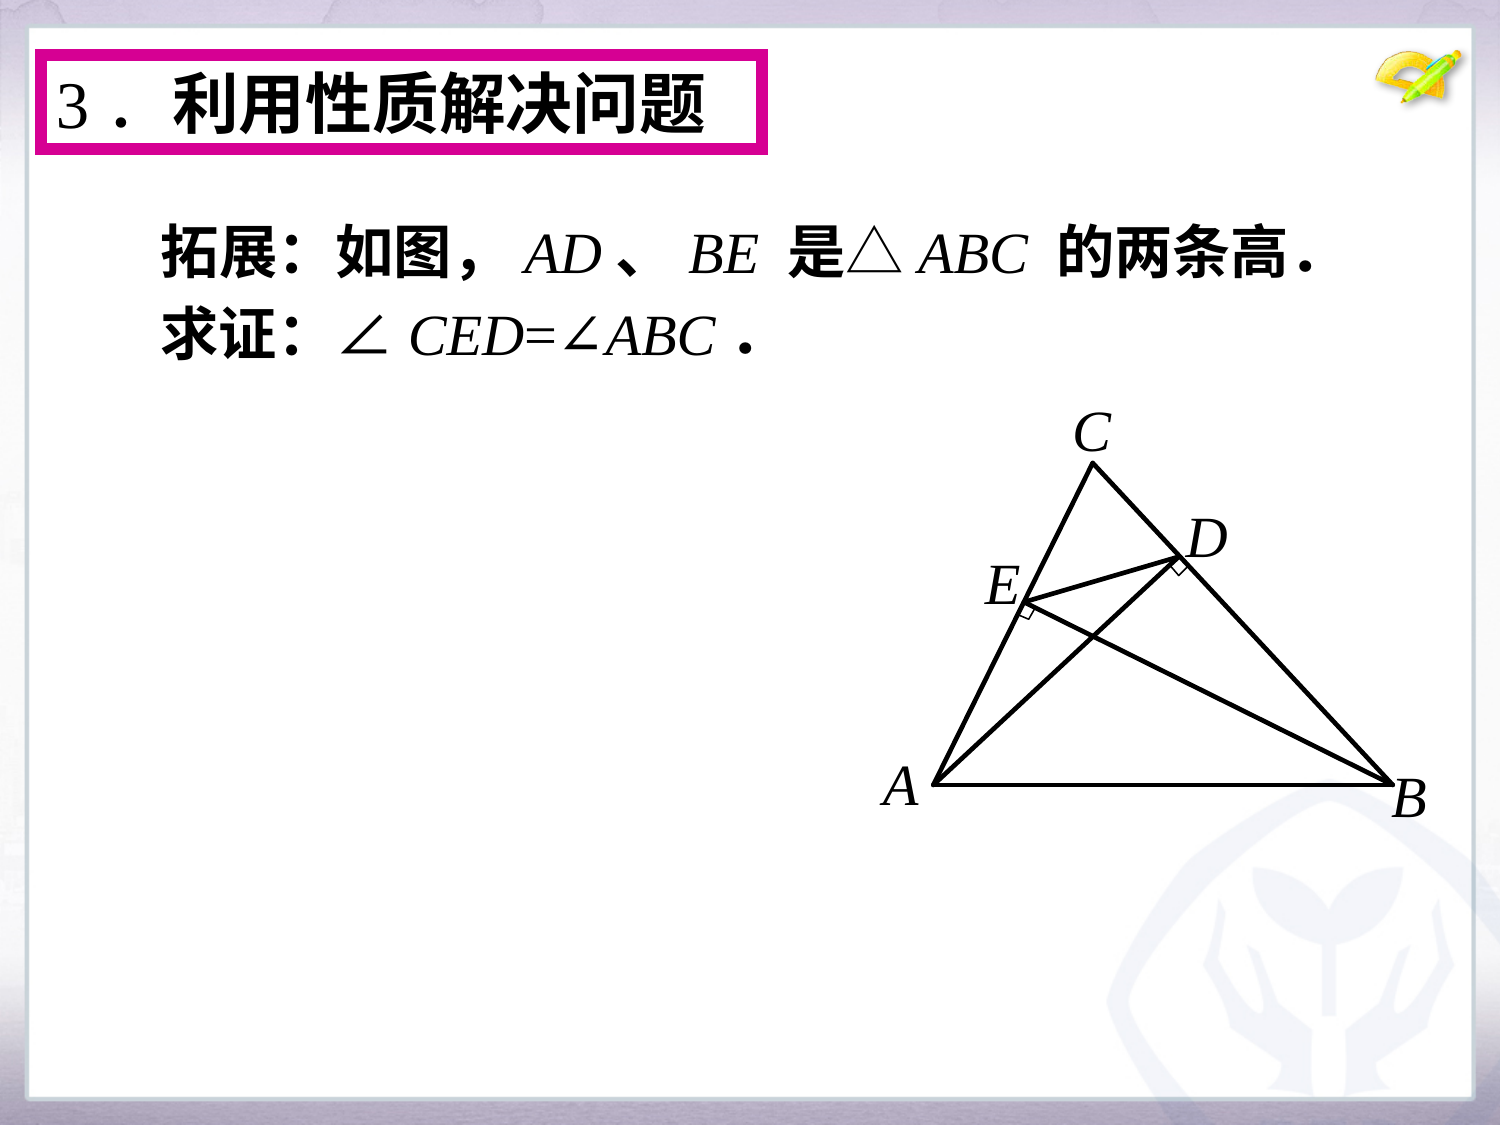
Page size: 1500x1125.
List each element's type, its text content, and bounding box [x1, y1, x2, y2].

list 拓展：如图，AD、BE 是△ABC 的两条高． 求证：∠CED=∠ABC． [29, 207, 1500, 861]
picture [0, 0, 1500, 1125]
text_box 3．利用性质解决问题 [41, 54, 762, 150]
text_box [867, 385, 1467, 837]
